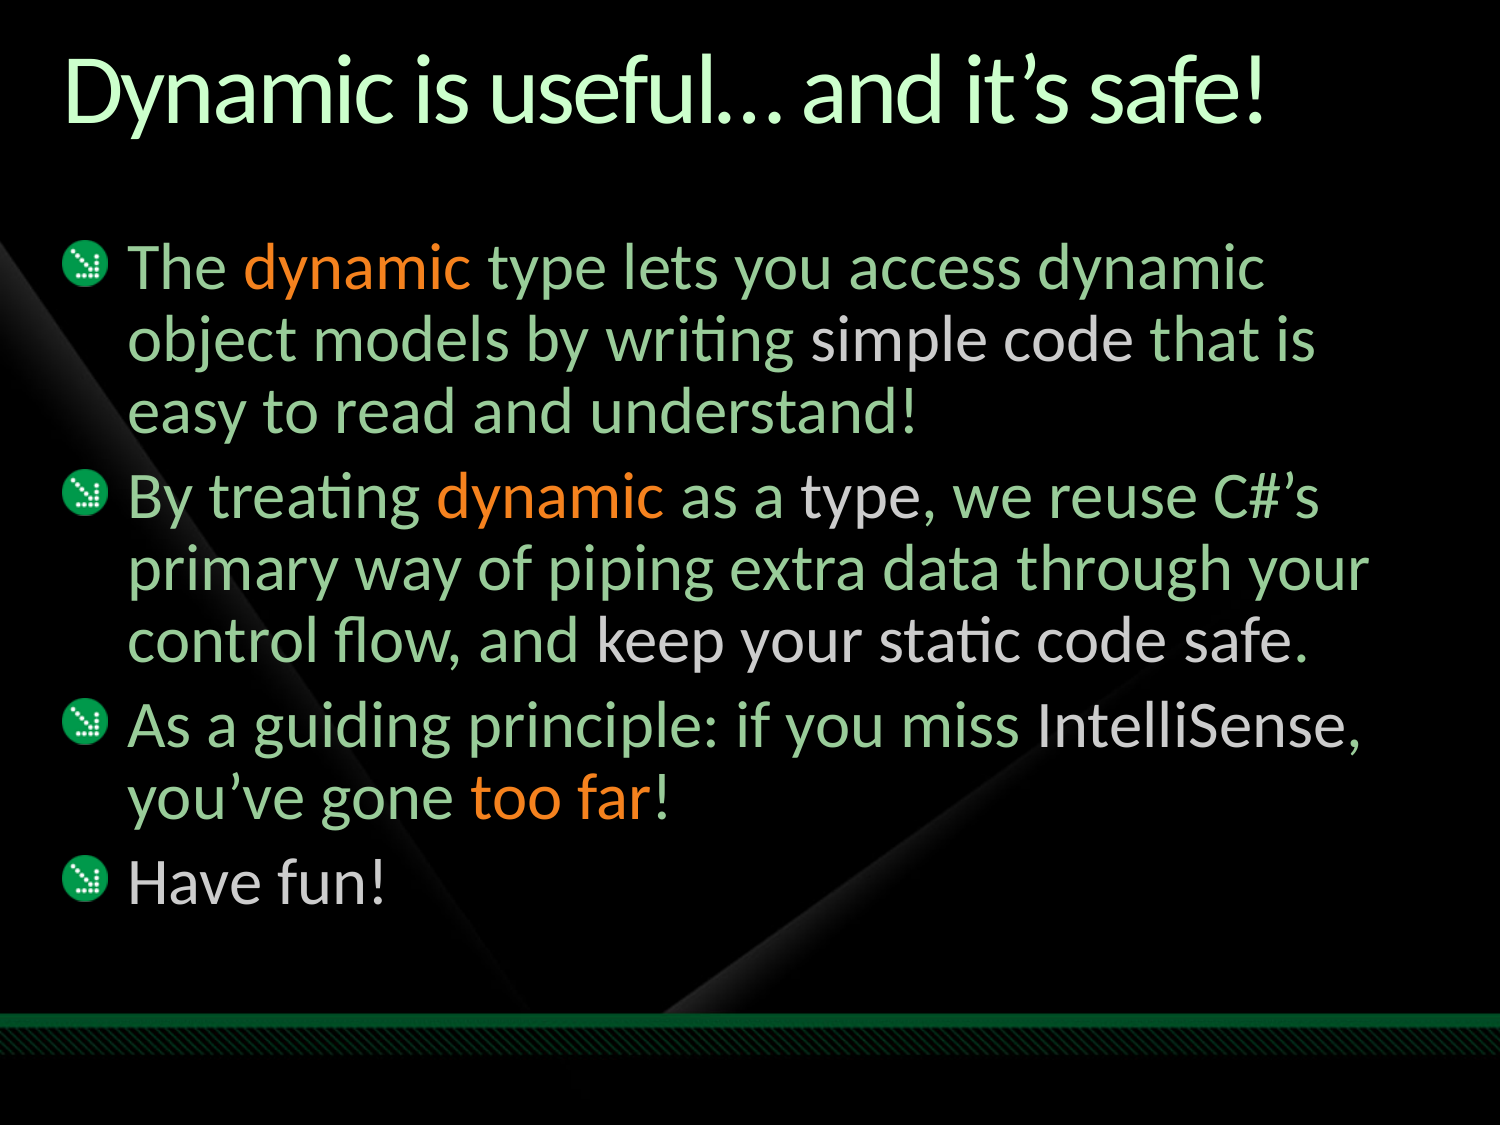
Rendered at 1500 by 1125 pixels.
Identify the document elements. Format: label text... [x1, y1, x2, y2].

list The dynamic type lets you access dynamic object models by writing simple code that is easy to read and understand! By treating dynamic as a type, we reuse C#’s primary way of piping extra data through your control flow, and keep your static code safe. As a guiding principle: if you miss IntelliSense, you’ve gone too far! Have fun! [62, 231, 1438, 980]
title Dynamic is useful… and it’s safe! [62, 37, 1438, 147]
picture [0, 0, 1500, 1125]
